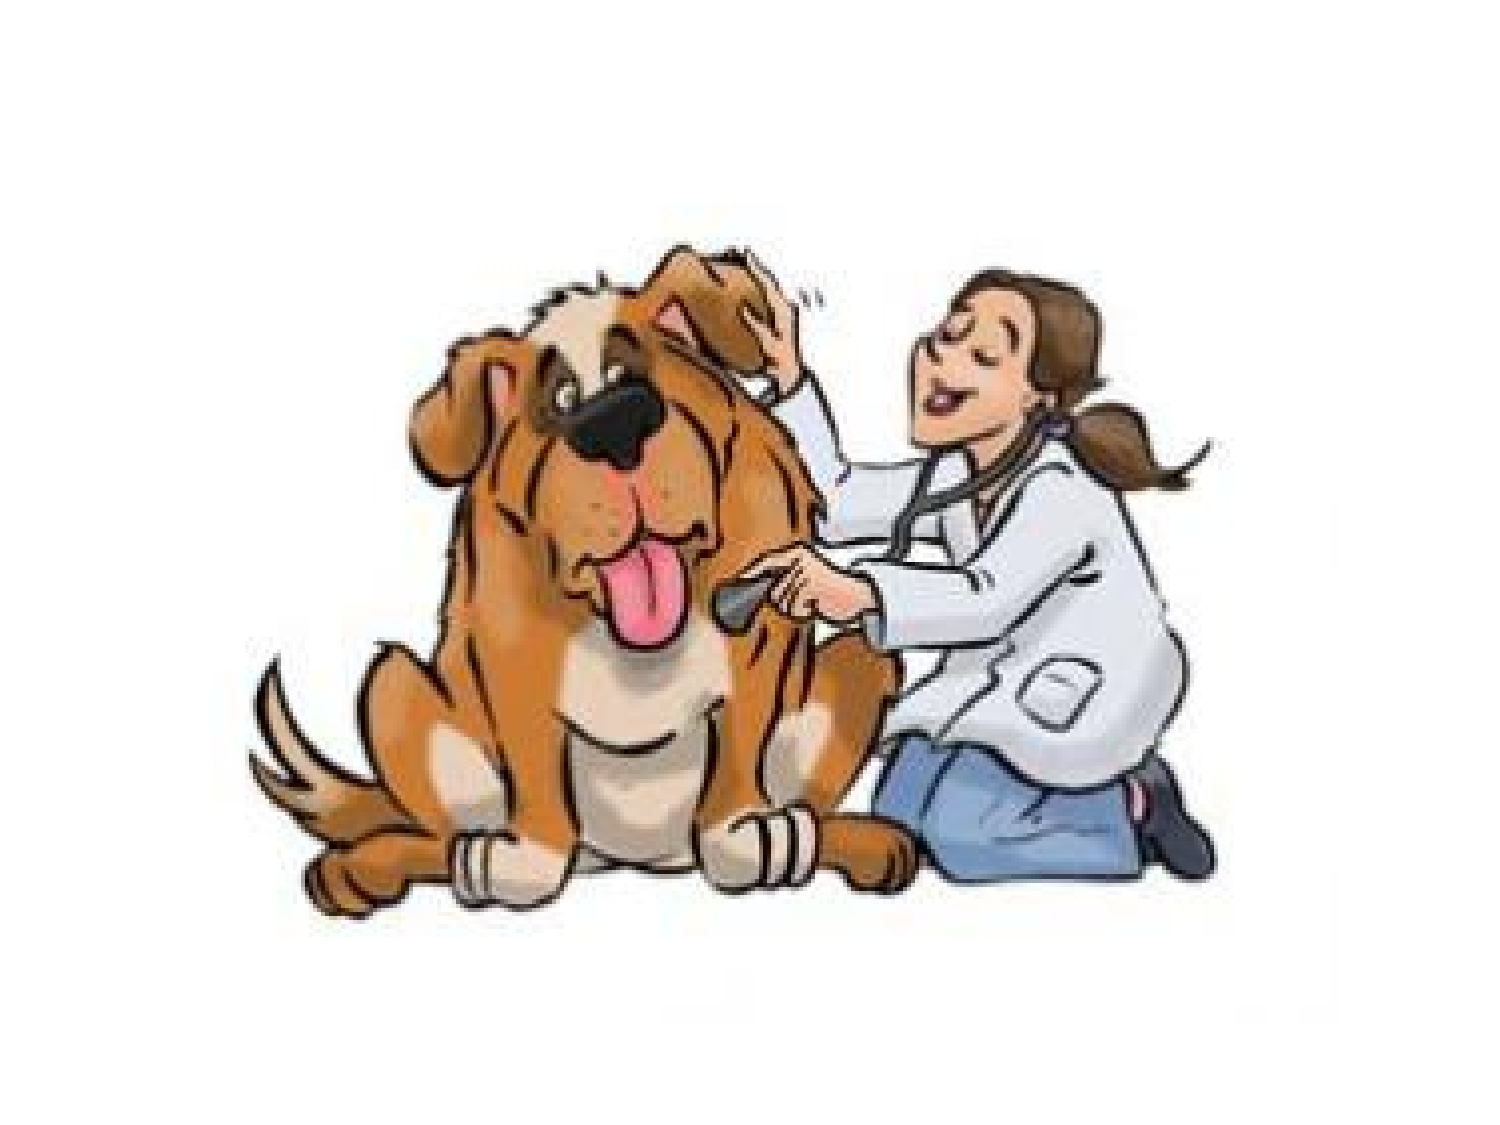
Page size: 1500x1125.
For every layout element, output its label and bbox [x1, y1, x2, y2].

list [149, 137, 1338, 1026]
